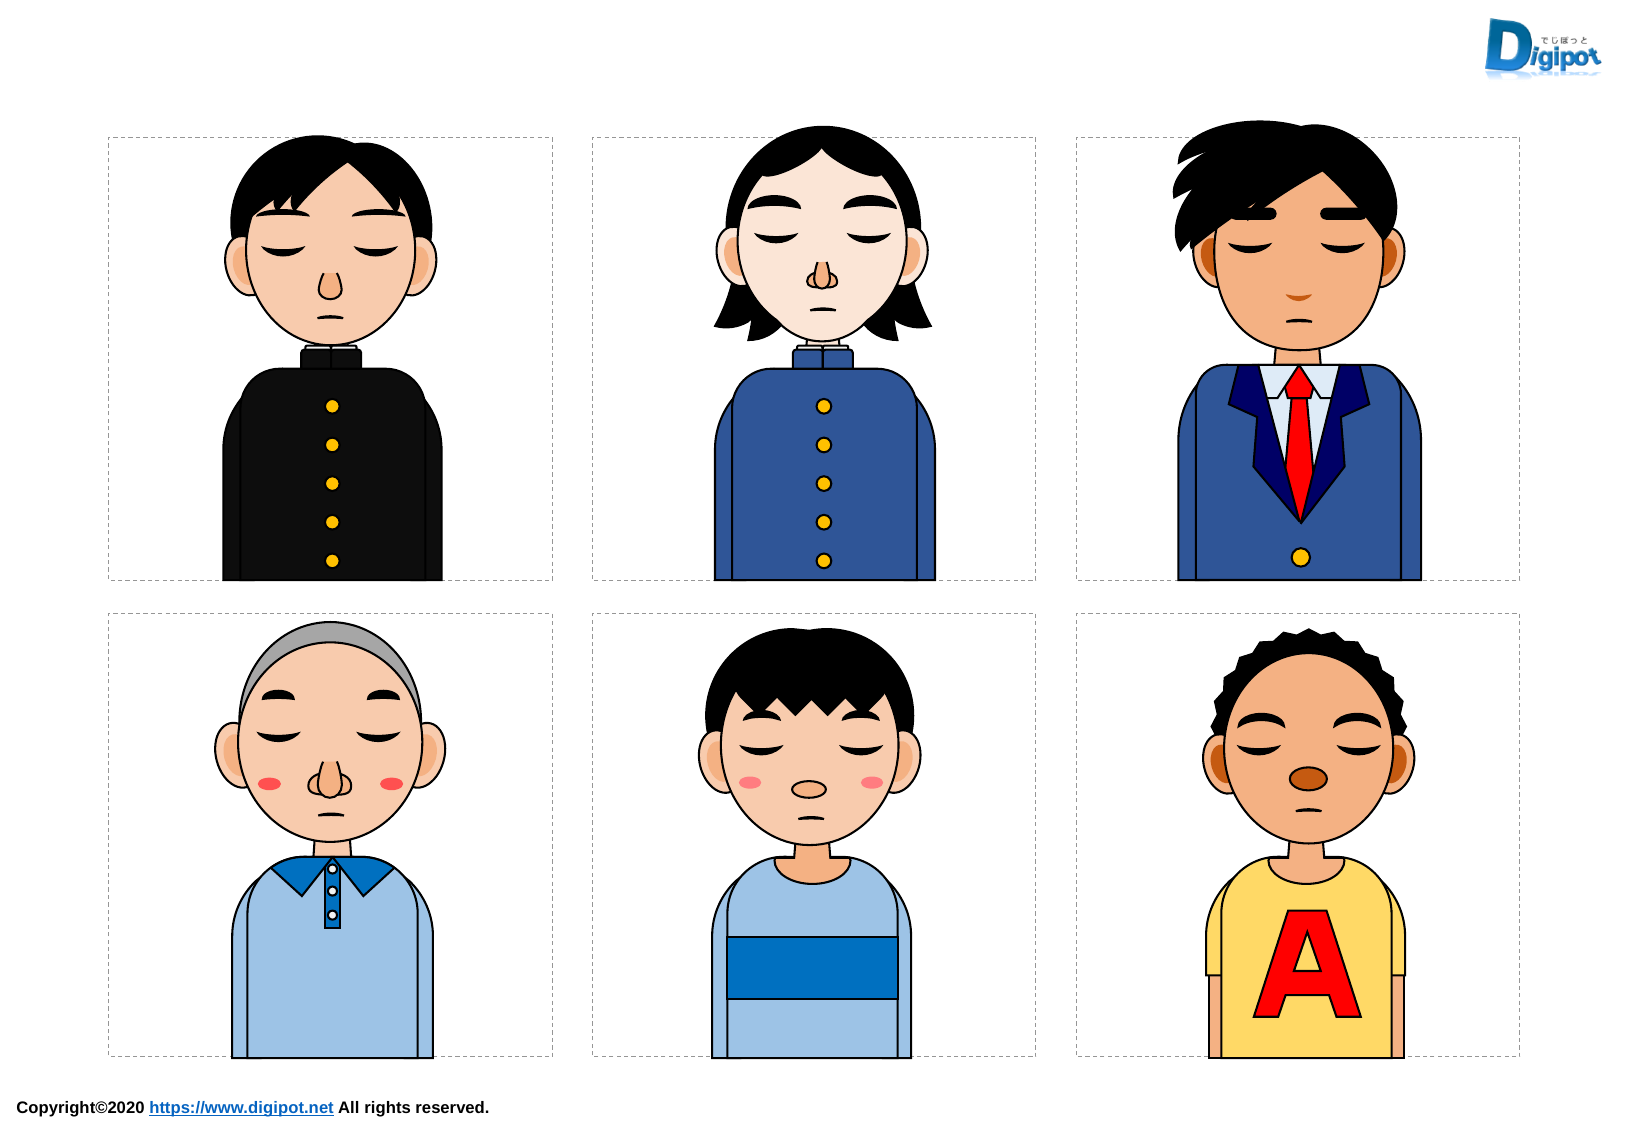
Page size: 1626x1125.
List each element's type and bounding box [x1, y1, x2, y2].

text_box [699, 629, 920, 1059]
text_box [1155, 97, 1422, 581]
text_box [223, 136, 442, 581]
text_box [216, 621, 445, 1059]
text_box [715, 126, 936, 581]
picture [1485, 18, 1602, 82]
text_box [1203, 629, 1414, 1059]
